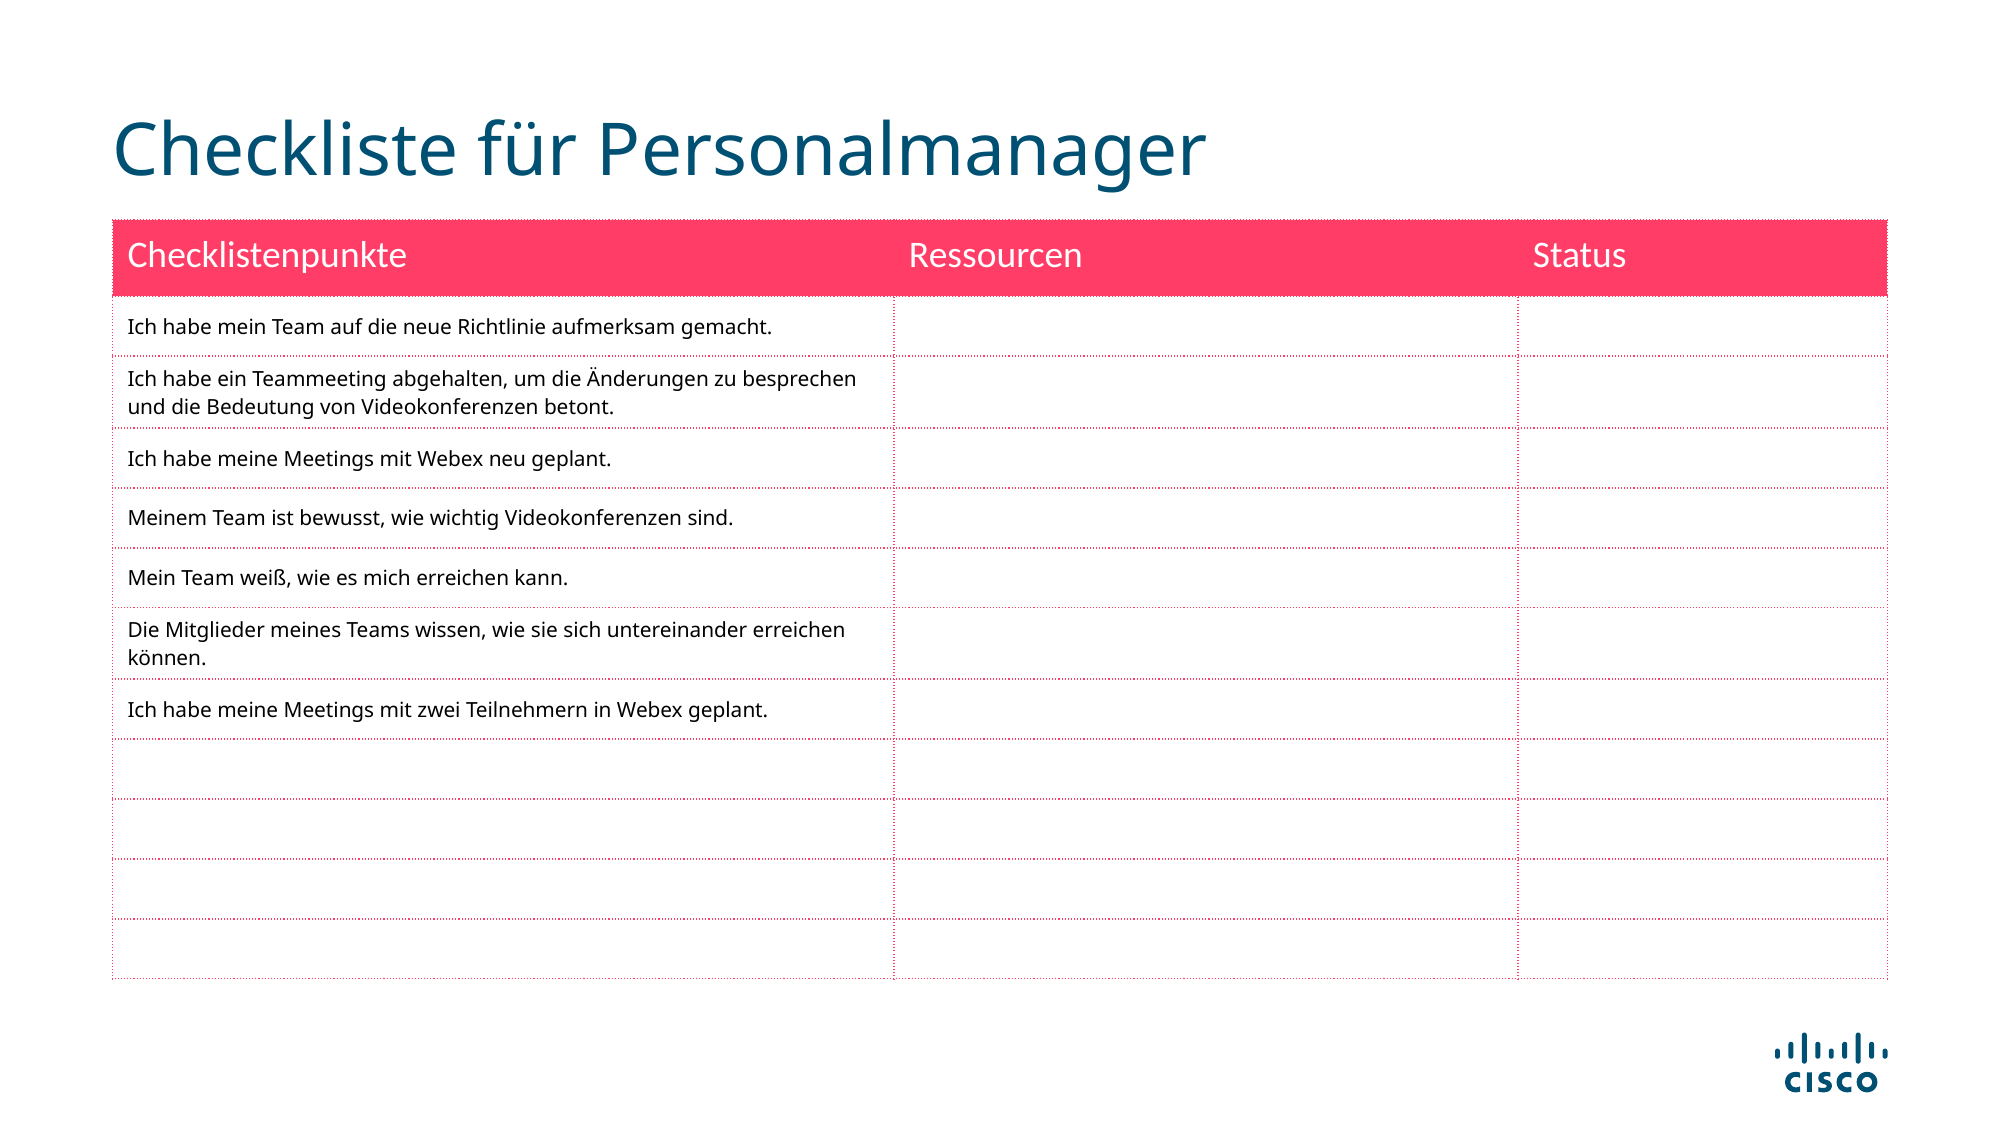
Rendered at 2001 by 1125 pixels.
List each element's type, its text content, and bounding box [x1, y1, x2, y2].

table_cell Die Mitglieder meines Teams wissen, wie sie sich untereinander erreichen können. [113, 608, 894, 679]
table_cell [1518, 356, 1887, 428]
table_cell [1518, 608, 1887, 679]
table_cell Meinem Team ist bewusst, wie wichtig Videokonferenzen sind. [113, 488, 894, 548]
table_cell [894, 296, 1518, 356]
table_cell [894, 739, 1518, 799]
table_cell Ich habe meine Meetings mit Webex neu geplant. [113, 428, 894, 488]
table_header Ressourcen [894, 220, 1518, 296]
table_cell [894, 356, 1518, 428]
title Checkliste für Personalmanager [112, 112, 1838, 220]
table_cell [894, 919, 1518, 979]
table_cell Ich habe mein Team auf die neue Richtlinie aufmerksam gemacht. [113, 296, 894, 356]
table_cell [894, 488, 1518, 548]
table_cell [894, 859, 1518, 919]
table_cell [1518, 296, 1887, 356]
table_cell [1518, 919, 1887, 979]
table_cell [1518, 488, 1887, 548]
table_cell [113, 859, 894, 919]
table_cell Ich habe ein Teammeeting abgehalten, um die Änderungen zu besprechen und die Bedeutung von Videokonferenzen betont. [113, 356, 894, 428]
table_cell [1518, 679, 1887, 739]
table_cell [1518, 548, 1887, 608]
table_cell Ich habe meine Meetings mit zwei Teilnehmern in Webex geplant. [113, 679, 894, 739]
table_cell [113, 919, 894, 979]
table_cell [894, 679, 1518, 739]
table_cell [894, 548, 1518, 608]
table_cell [1518, 859, 1887, 919]
table_header Checklistenpunkte [113, 220, 894, 296]
table_cell [1518, 428, 1887, 488]
table_cell Mein Team weiß, wie es mich erreichen kann. [113, 548, 894, 608]
table_cell [894, 428, 1518, 488]
table_cell [113, 739, 894, 799]
table_cell [894, 799, 1518, 859]
table_cell [113, 799, 894, 859]
table_cell [1518, 799, 1887, 859]
table_header Status [1518, 220, 1887, 296]
table_cell [1518, 739, 1887, 799]
table_cell [894, 608, 1518, 679]
